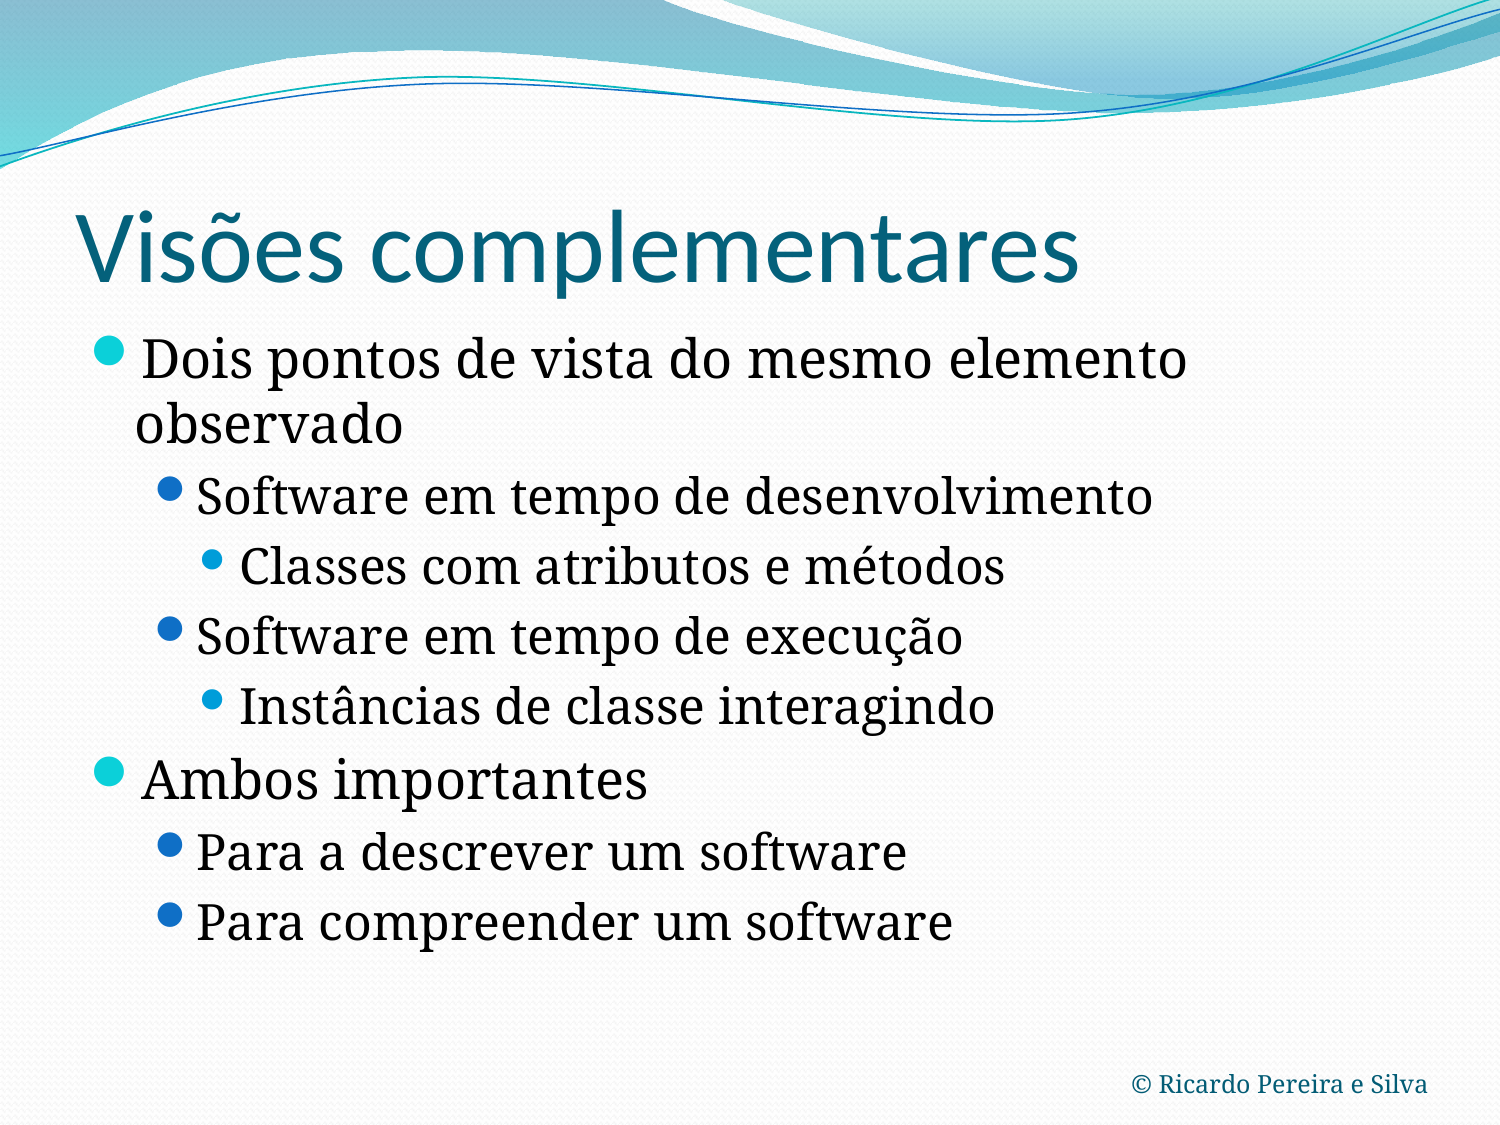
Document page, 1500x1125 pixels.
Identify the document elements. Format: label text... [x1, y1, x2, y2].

title Visões complementares [75, 115, 1425, 303]
footer © Ricardo Pereira e Silva [1101, 1042, 1429, 1103]
list Dois pontos de vista do mesmo elemento observado Software em tempo de desenvolvimento Classes com atributos e métodos Software em tempo de execução Instâncias de classe interagindo Ambos importantes Para a descrever um software Para compreender um software [75, 317, 1425, 1038]
